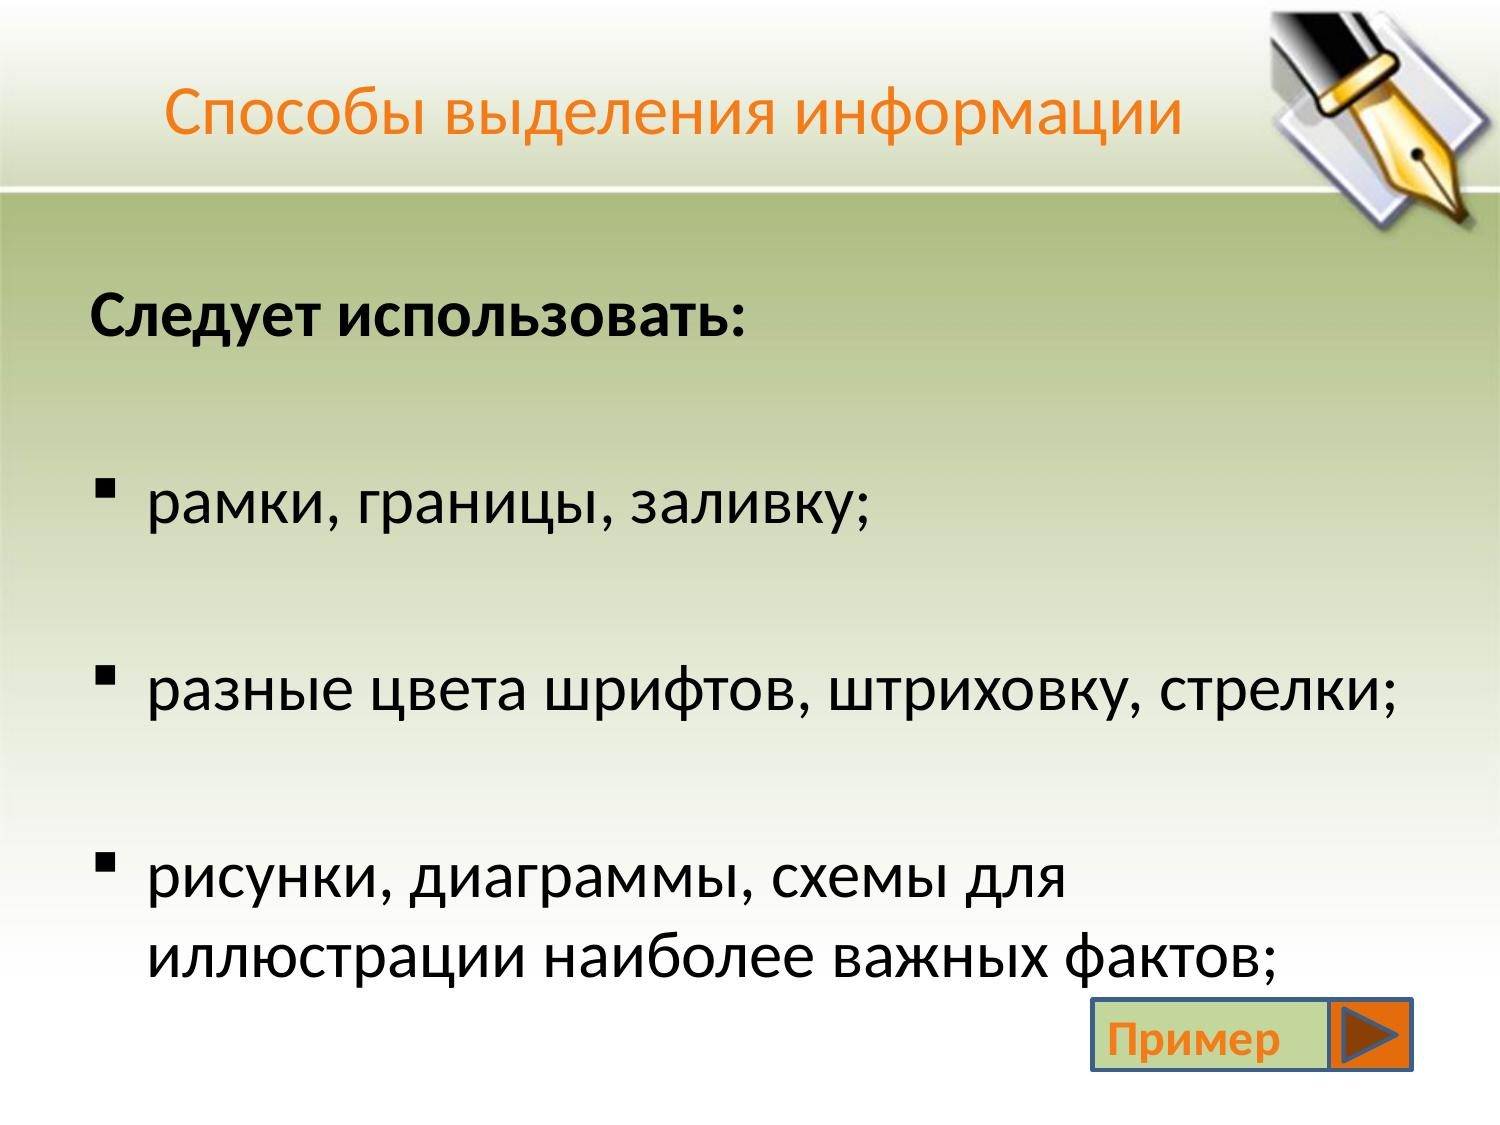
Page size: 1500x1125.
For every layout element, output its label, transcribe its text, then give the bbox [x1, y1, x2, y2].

text_box Пример [1090, 997, 1327, 1072]
text_box [1327, 997, 1414, 1072]
title Способы выделения информации [0, 54, 1350, 243]
picture [0, 0, 1500, 1125]
list Следует использовать: рамки, границы, заливку; разные цвета шрифтов, штриховку, стрелки; рисунки, диаграммы, схемы для иллюстрации наиболее важных фактов; [75, 262, 1425, 1005]
